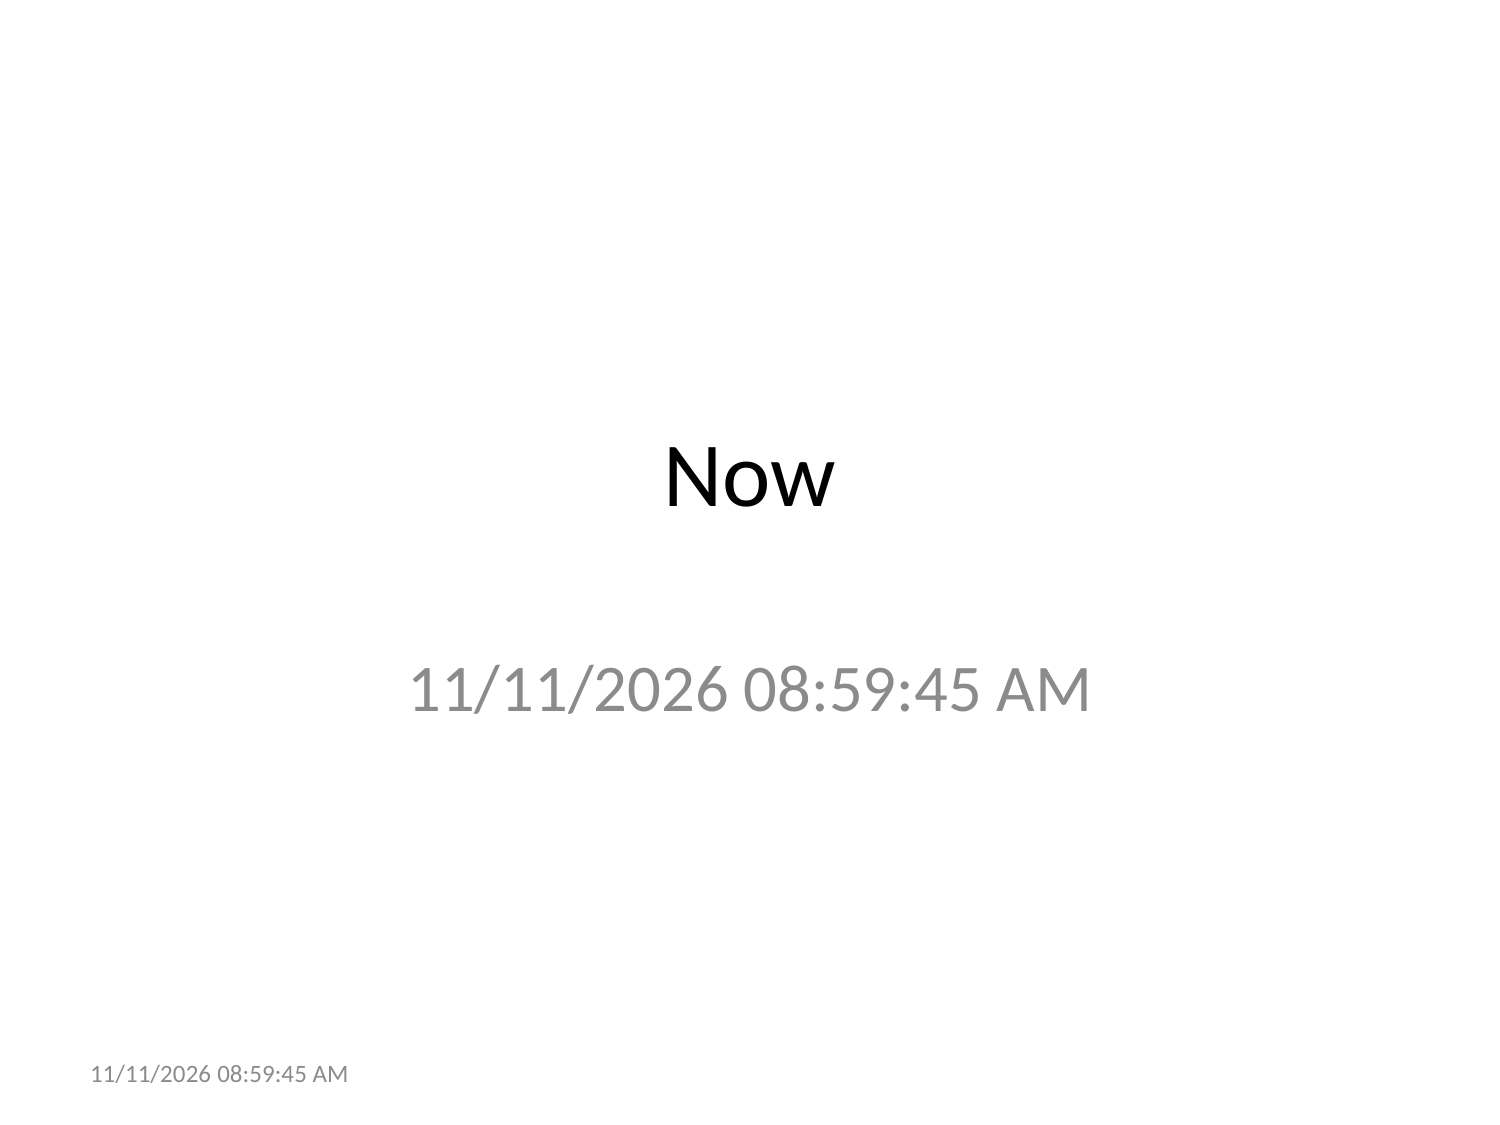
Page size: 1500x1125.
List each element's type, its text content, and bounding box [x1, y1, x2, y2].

title Now [112, 349, 1388, 591]
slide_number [75, 1042, 425, 1103]
subtitle 2011-12-19 10:20:04 AM [225, 637, 1275, 925]
